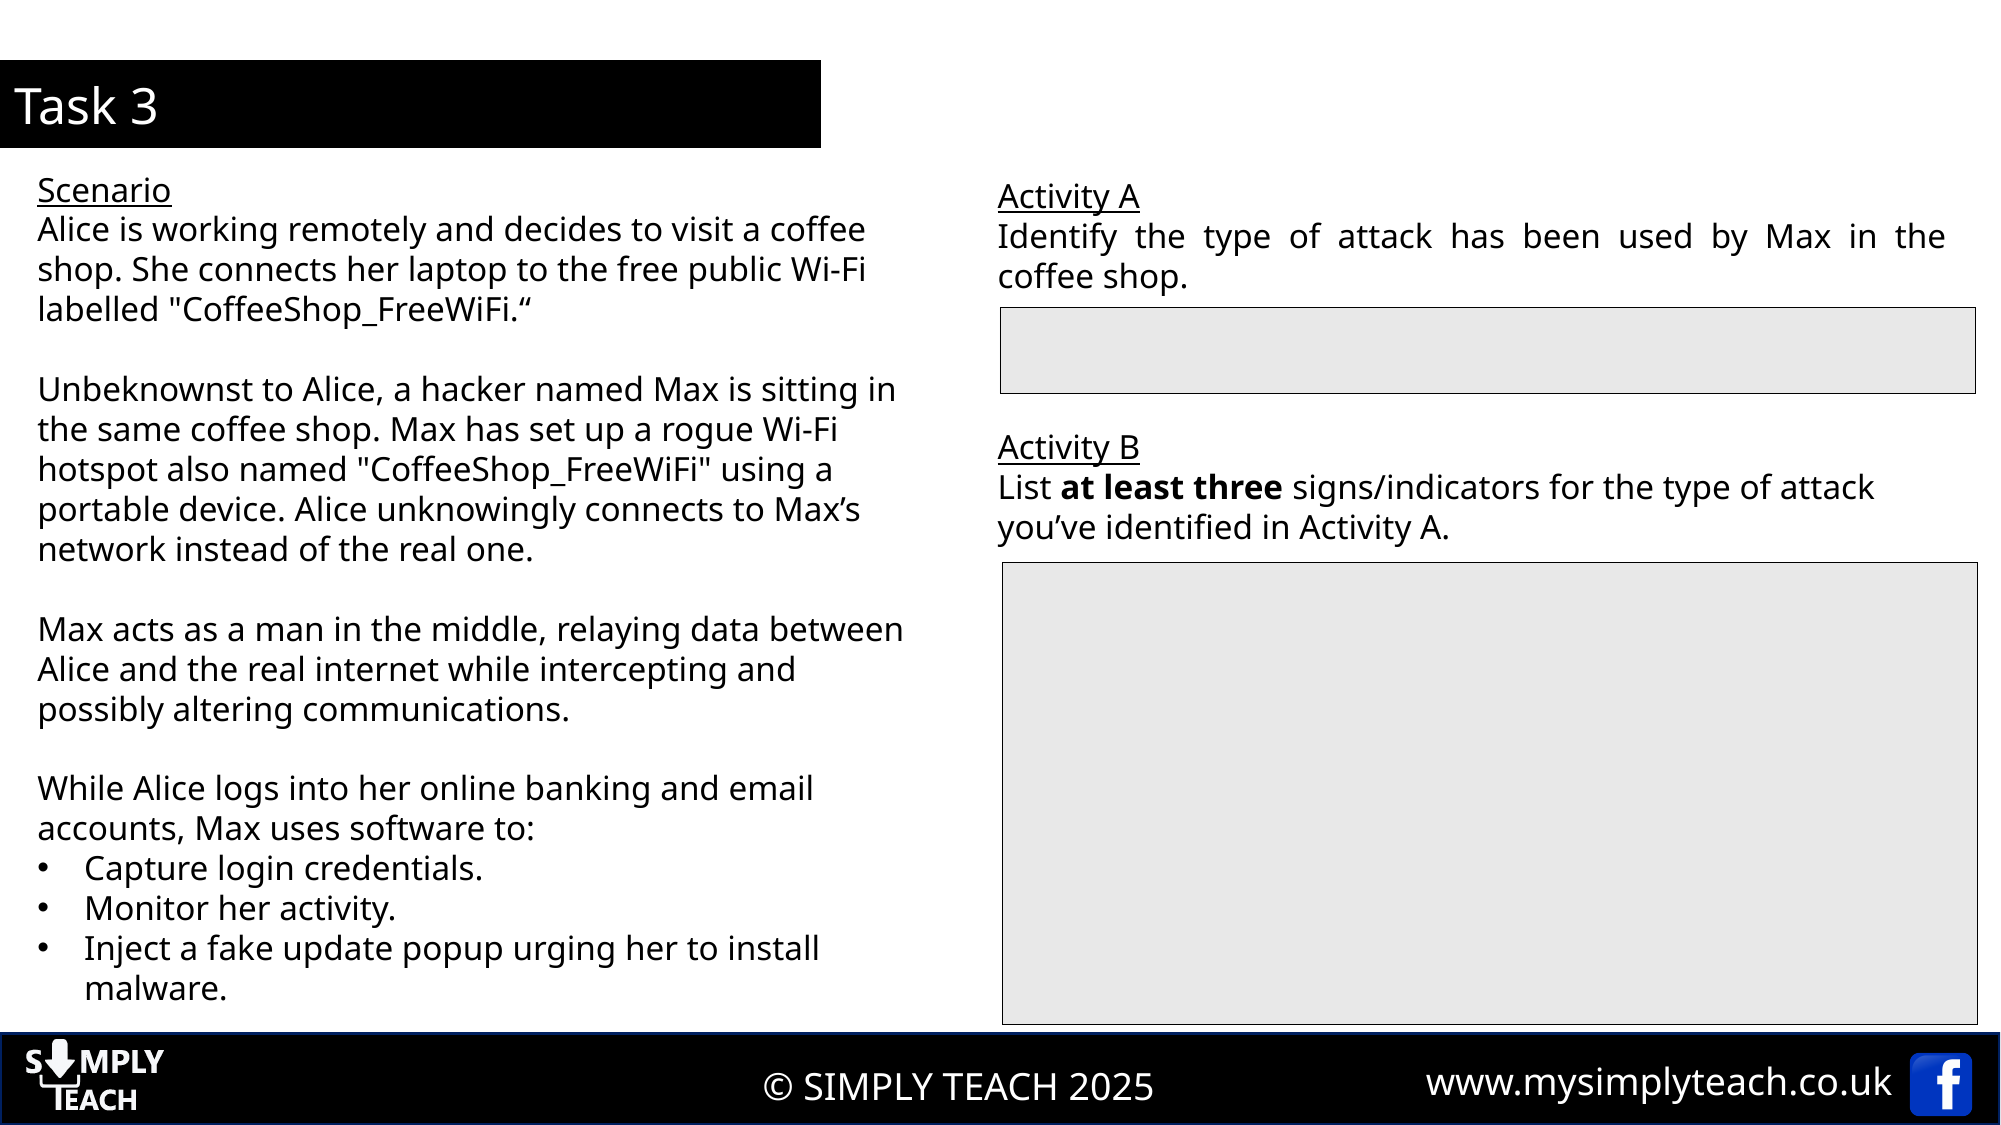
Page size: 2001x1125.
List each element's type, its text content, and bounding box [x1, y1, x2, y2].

picture [1907, 1050, 1975, 1119]
text_box [998, 306, 1977, 394]
text_box Task 3 [0, 60, 821, 148]
text_box [1000, 561, 1979, 1026]
text_box Activity B List at least three signs/indicators for the type of attack you’ve identified in Activity A. [982, 419, 1963, 554]
picture [15, 1033, 182, 1122]
text_box Activity A Identify the type of attack has been used by Max in the coffee shop. [982, 167, 1963, 303]
text_box Scenario Alice is working remotely and decides to visit a coffee shop. She connects her laptop to the free public Wi-Fi labelled "CoffeeShop_FreeWiFi.“ Unbeknownst to Alice, a hacker named Max is sitting in the same coffee shop. Max has set up a rogue Wi-Fi hotspot also named "CoffeeShop_FreeWiFi" using a portable device. Alice unknowingly connects to Max’s network instead of the real one. Max acts as a man in the middle, relaying data between Alice and the real internet while intercepting and possibly altering communications. While Alice logs into her online banking and email accounts, Max uses software to: Capture login credentials. Monitor her activity. Inject a fake update popup urging her to install malware. [22, 161, 925, 1015]
